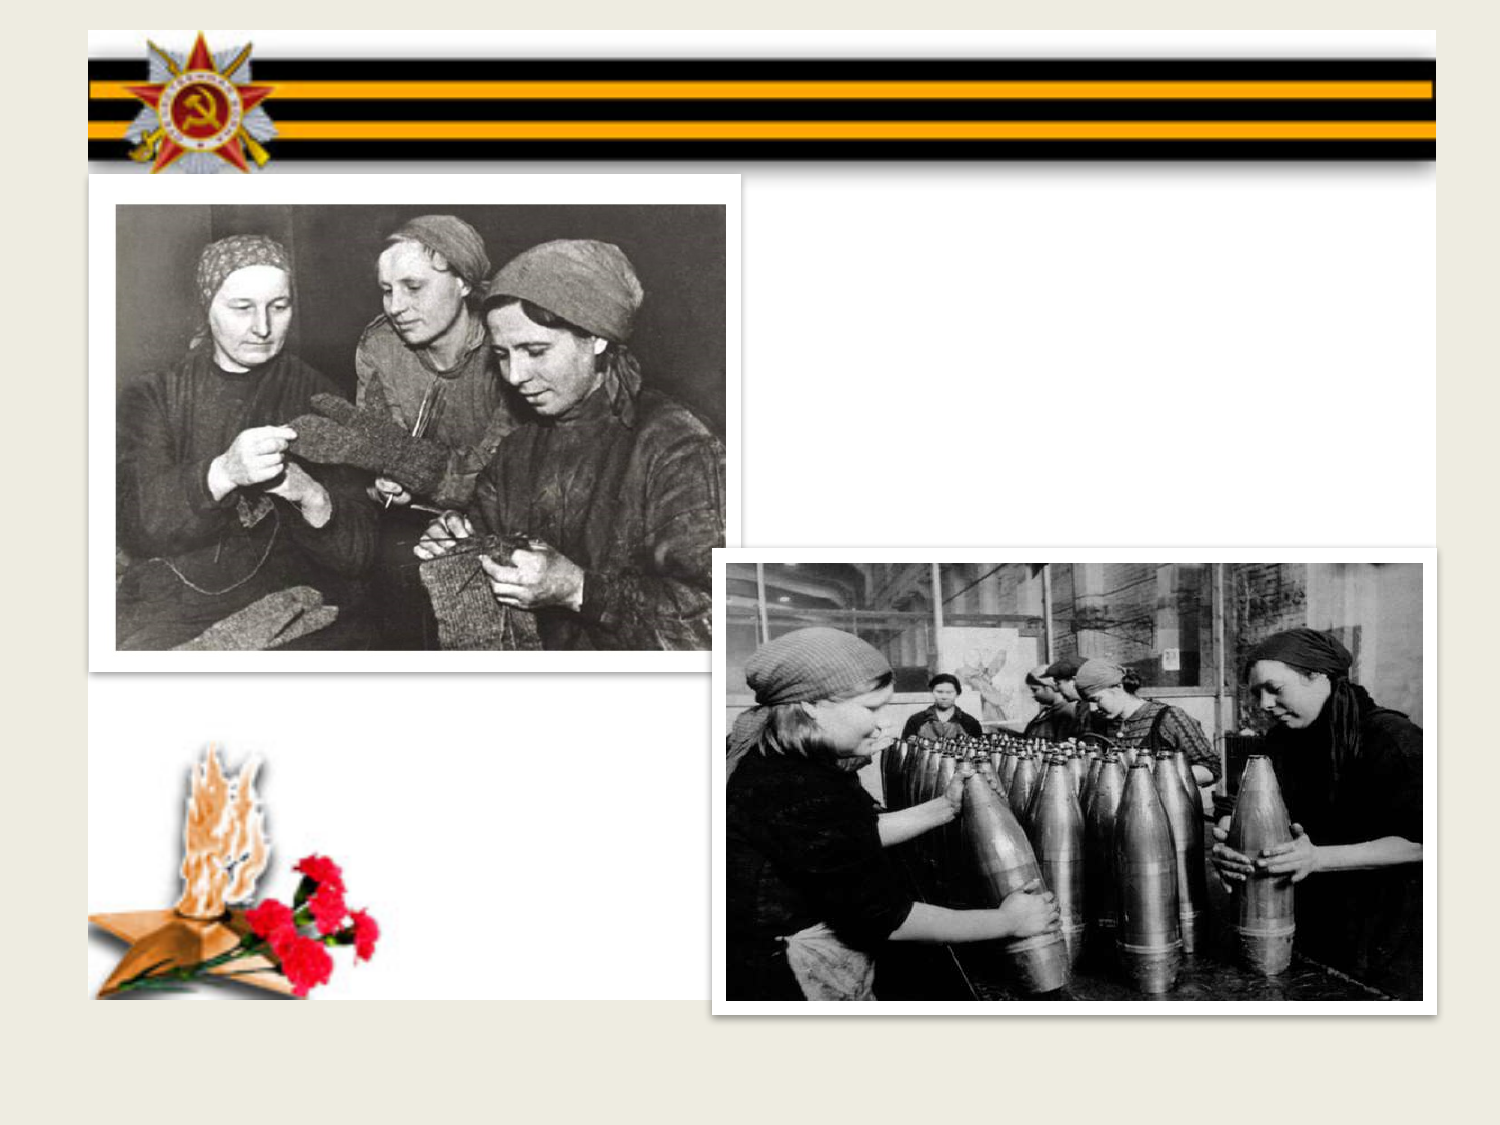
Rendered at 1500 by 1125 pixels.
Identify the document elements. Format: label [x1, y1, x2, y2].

picture [88, 30, 1436, 1001]
